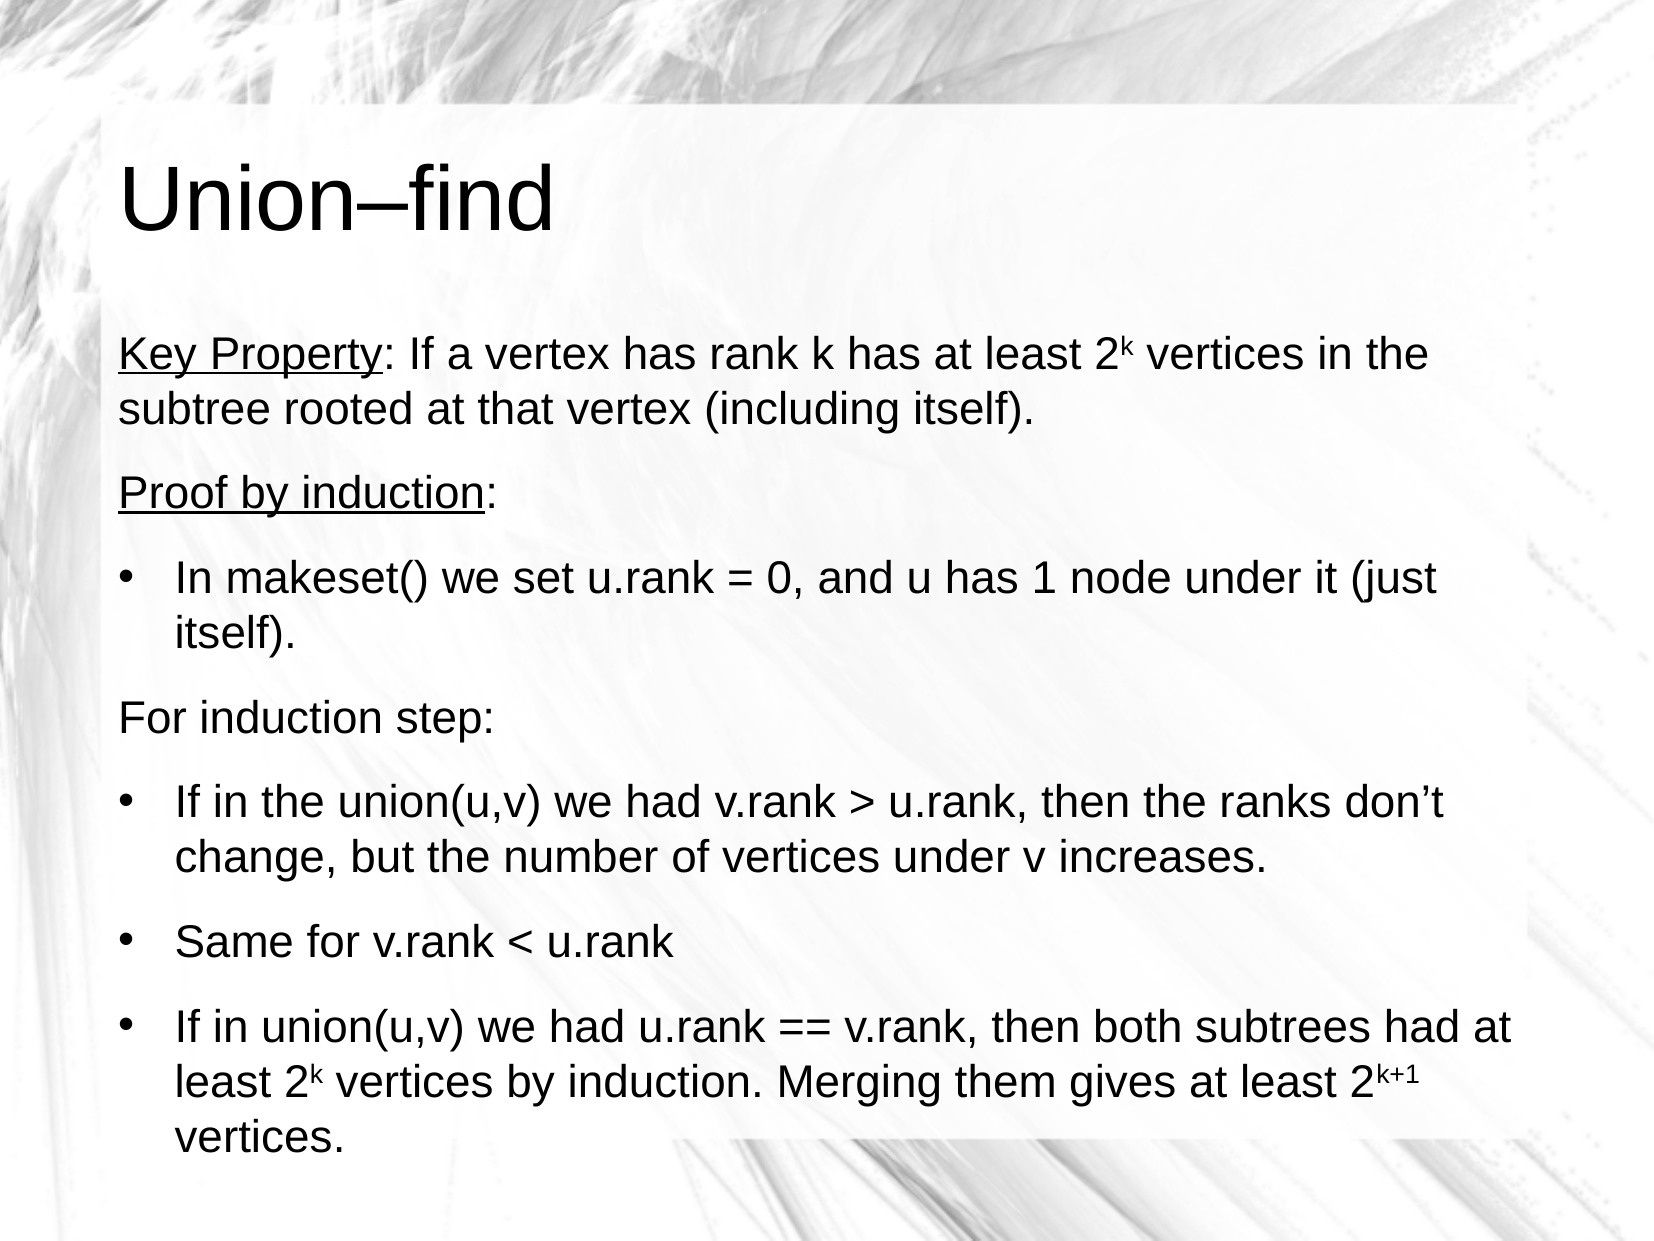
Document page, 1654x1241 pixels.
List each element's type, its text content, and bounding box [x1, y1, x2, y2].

picture [0, 0, 1654, 1241]
list Key Property: If a vertex has rank k has at least 2k vertices in the subtree rooted at that vertex (including itself). Proof by induction: In makeset() we set u.rank = 0, and u has 1 node under it (just itself). For induction step: If in the union(u,v) we had v.rank > u.rank, then the ranks don’t change, but the number of vertices under v increases. Same for v.rank < u.rank If in union(u,v) we had u.rank == v.rank, then both subtrees had at least 2k vertices by induction. Merging them gives at least 2k+1 vertices. [118, 319, 1571, 1109]
title Union–find [118, 93, 1506, 299]
